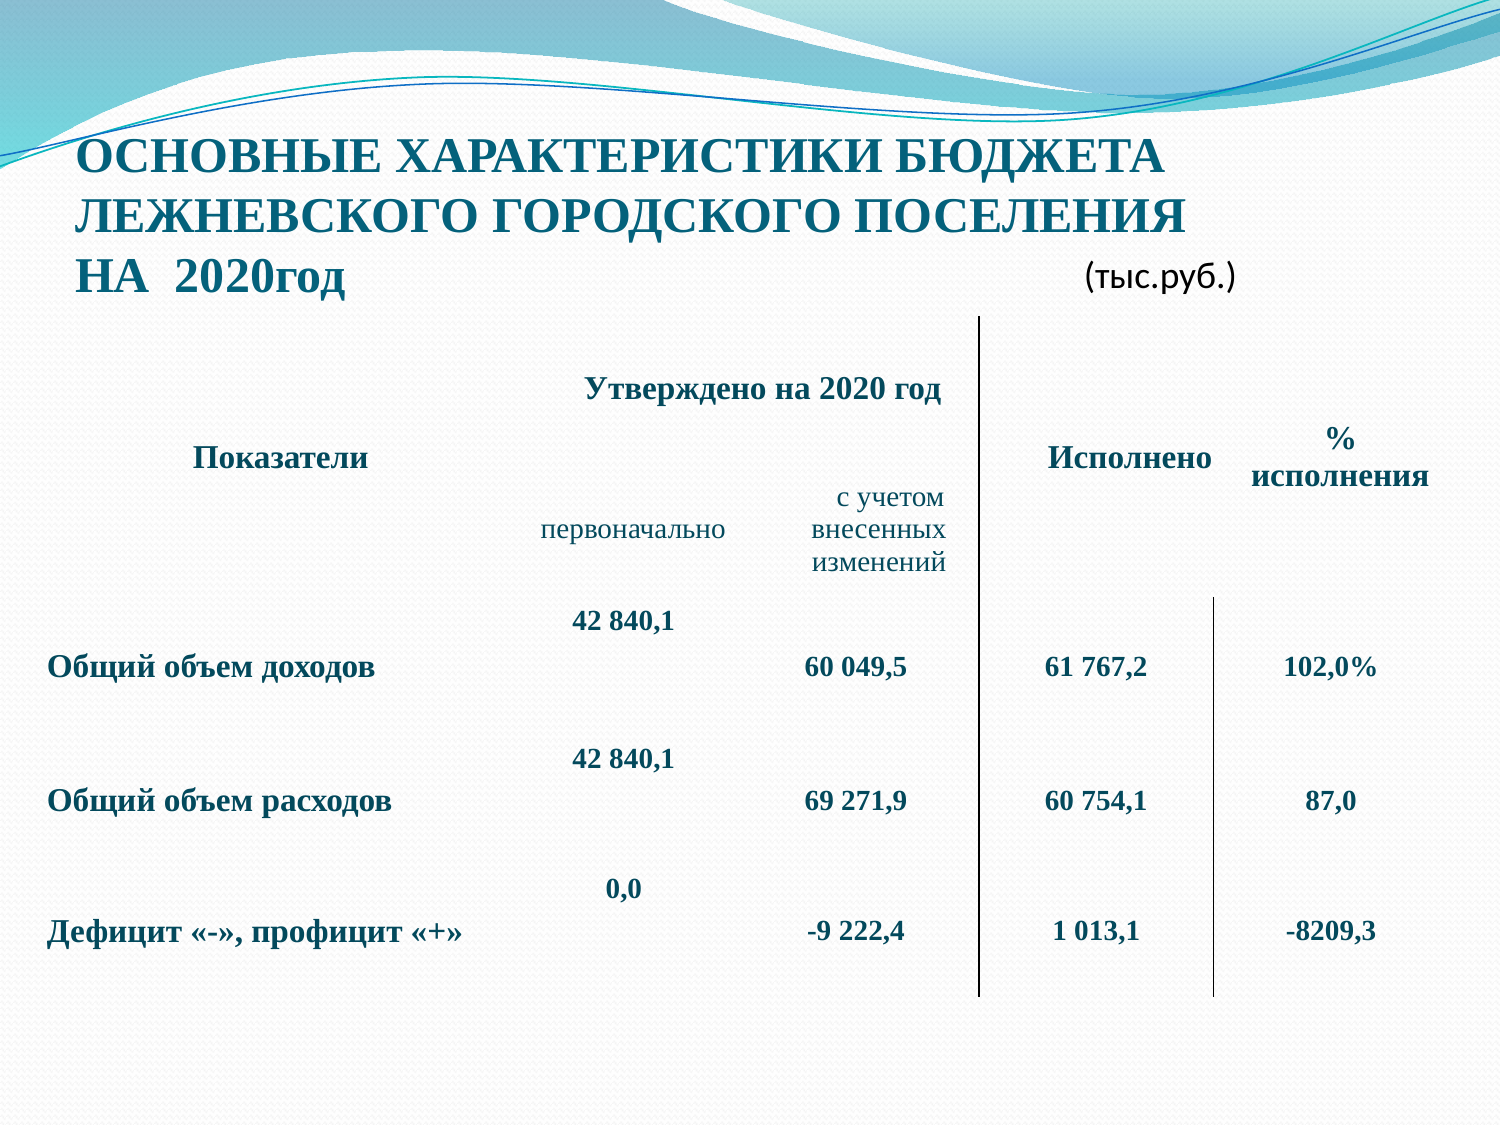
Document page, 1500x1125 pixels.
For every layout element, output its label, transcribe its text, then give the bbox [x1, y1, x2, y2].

table_cell 42 840,1 [515, 735, 733, 865]
table_cell 69 271,9 [733, 735, 978, 865]
table_cell 61 767,2 [980, 597, 1213, 735]
table_cell Дефицит «-», профицит «+» [47, 865, 515, 997]
table_header Утверждено на 2020 год [515, 316, 978, 461]
title ОСНОВНЫЕ ХАРАКТЕРИСТИКИ БЮДЖЕТА ЛЕЖНЕВСКОГО ГОРОДСКОГО ПОСЕЛЕНИЯ НА 2020год [75, 115, 1425, 303]
table_cell 42 840,1 [515, 597, 733, 735]
table_cell 60 049,5 [733, 597, 978, 735]
table_cell с учетом внесенных изменений [733, 461, 978, 597]
table_cell -9 222,4 [733, 865, 978, 997]
table_cell -8209,3 [1214, 865, 1449, 997]
table_cell 1 013,1 [980, 865, 1213, 997]
table_header % исполнения [1214, 316, 1449, 597]
table_header Исполнено [980, 316, 1214, 597]
table_header Показатели [47, 316, 515, 597]
table_cell первоначально [515, 461, 733, 597]
table_cell 87,0 [1214, 735, 1449, 865]
table_cell 0,0 [515, 865, 733, 997]
table_cell Общий объем расходов [47, 735, 515, 865]
table_cell 60 754,1 [980, 735, 1213, 865]
table_cell Общий объем доходов [47, 597, 515, 735]
table_cell 102,0% [1214, 597, 1449, 735]
